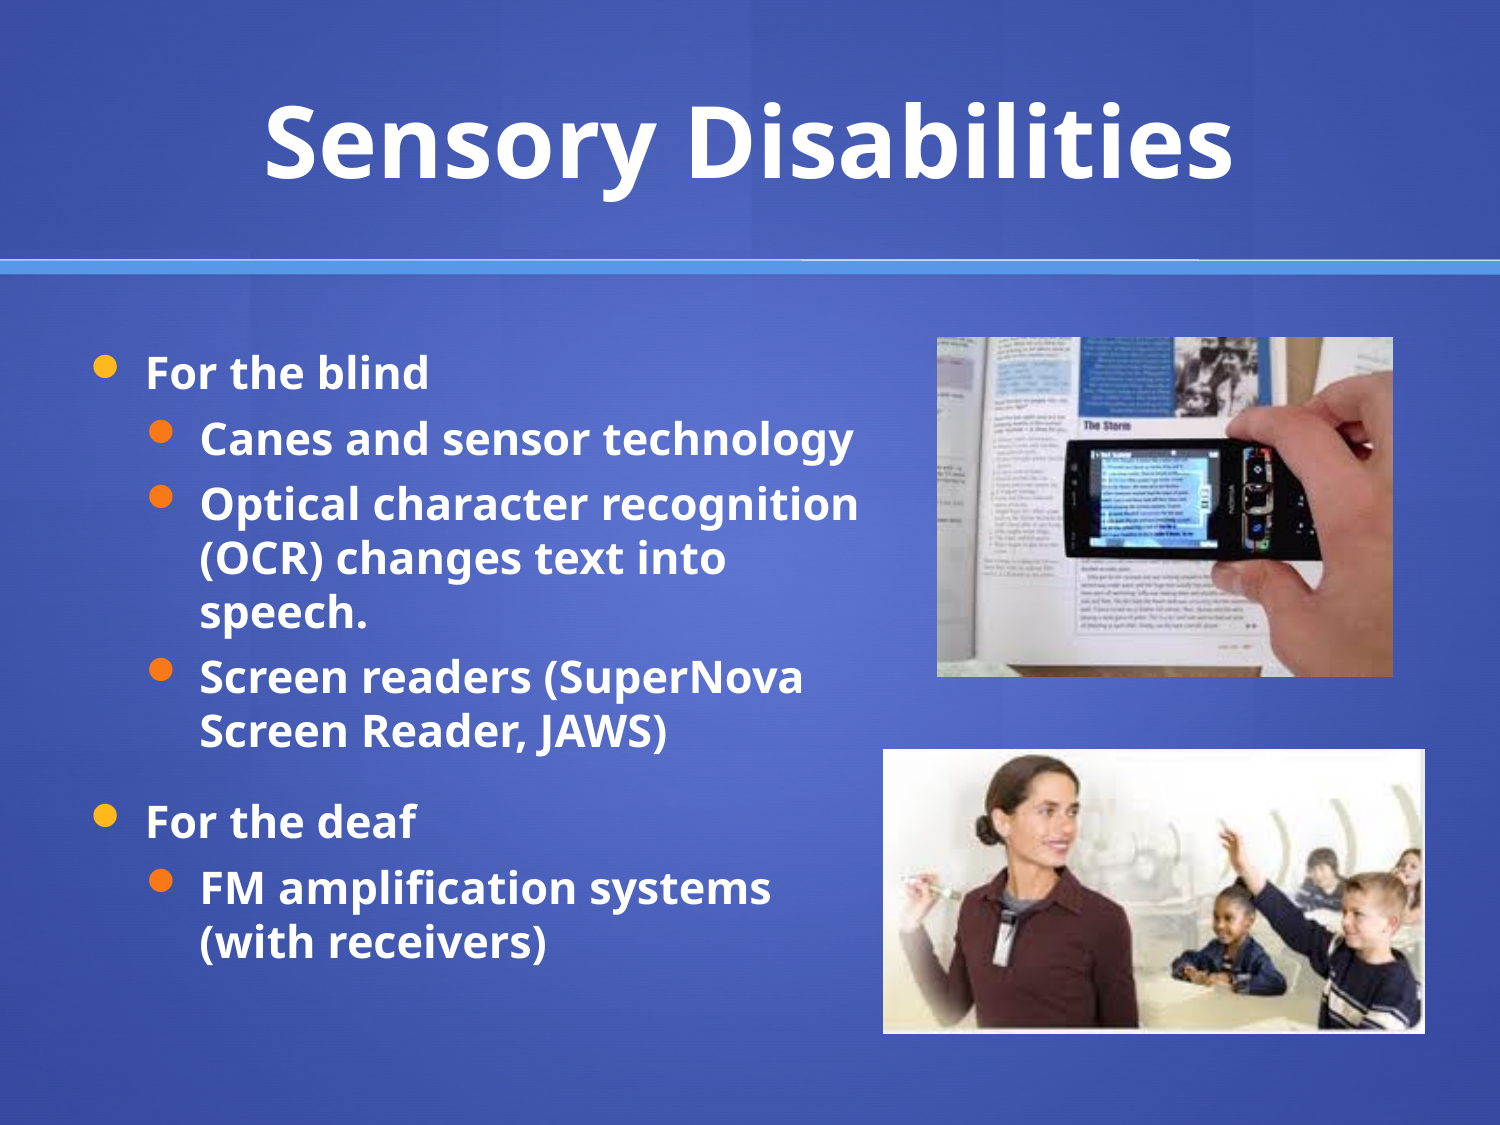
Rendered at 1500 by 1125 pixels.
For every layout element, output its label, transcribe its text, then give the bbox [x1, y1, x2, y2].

title Sensory Disabilities [75, 45, 1425, 233]
list For the blind Canes and sensor technology Optical character recognition (OCR) changes text into speech. Screen readers (SuperNova Screen Reader, JAWS) For the deaf FM amplification systems (with receivers) [75, 337, 900, 988]
picture [882, 748, 1426, 1035]
picture [936, 336, 1394, 679]
